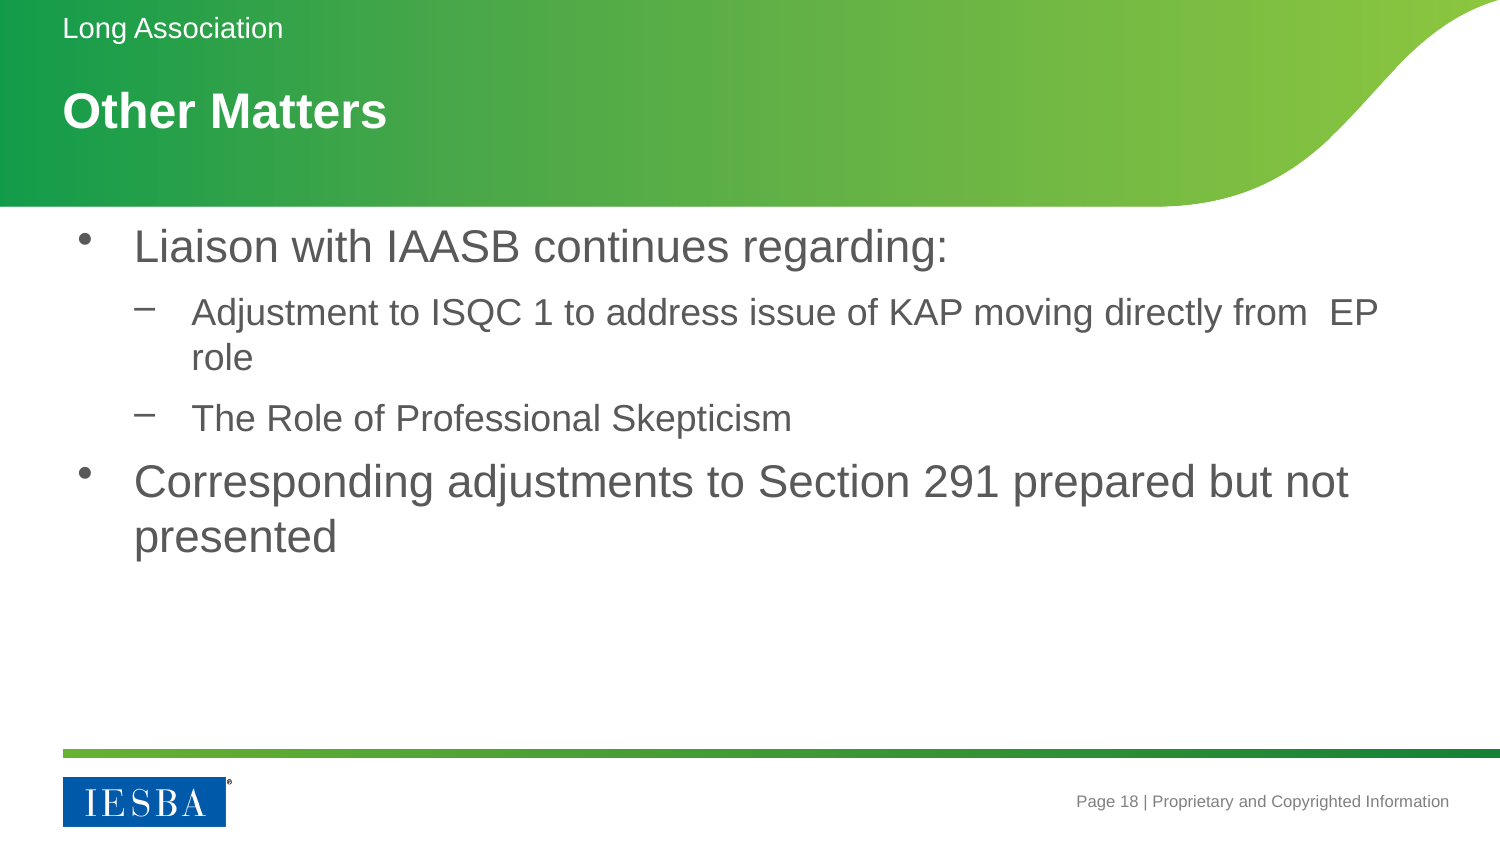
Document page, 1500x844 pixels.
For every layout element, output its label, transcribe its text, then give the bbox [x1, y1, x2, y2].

subtitle Long Association [62, 9, 500, 38]
list Liaison with IAASB continues regarding: Adjustment to ISQC 1 to address issue of KAP moving directly from EP role The Role of Professional Skepticism Corresponding adjustments to Section 291 prepared but not presented [62, 209, 1450, 747]
picture [63, 777, 232, 827]
title Other Matters [62, 75, 1300, 142]
picture [0, 0, 1500, 207]
